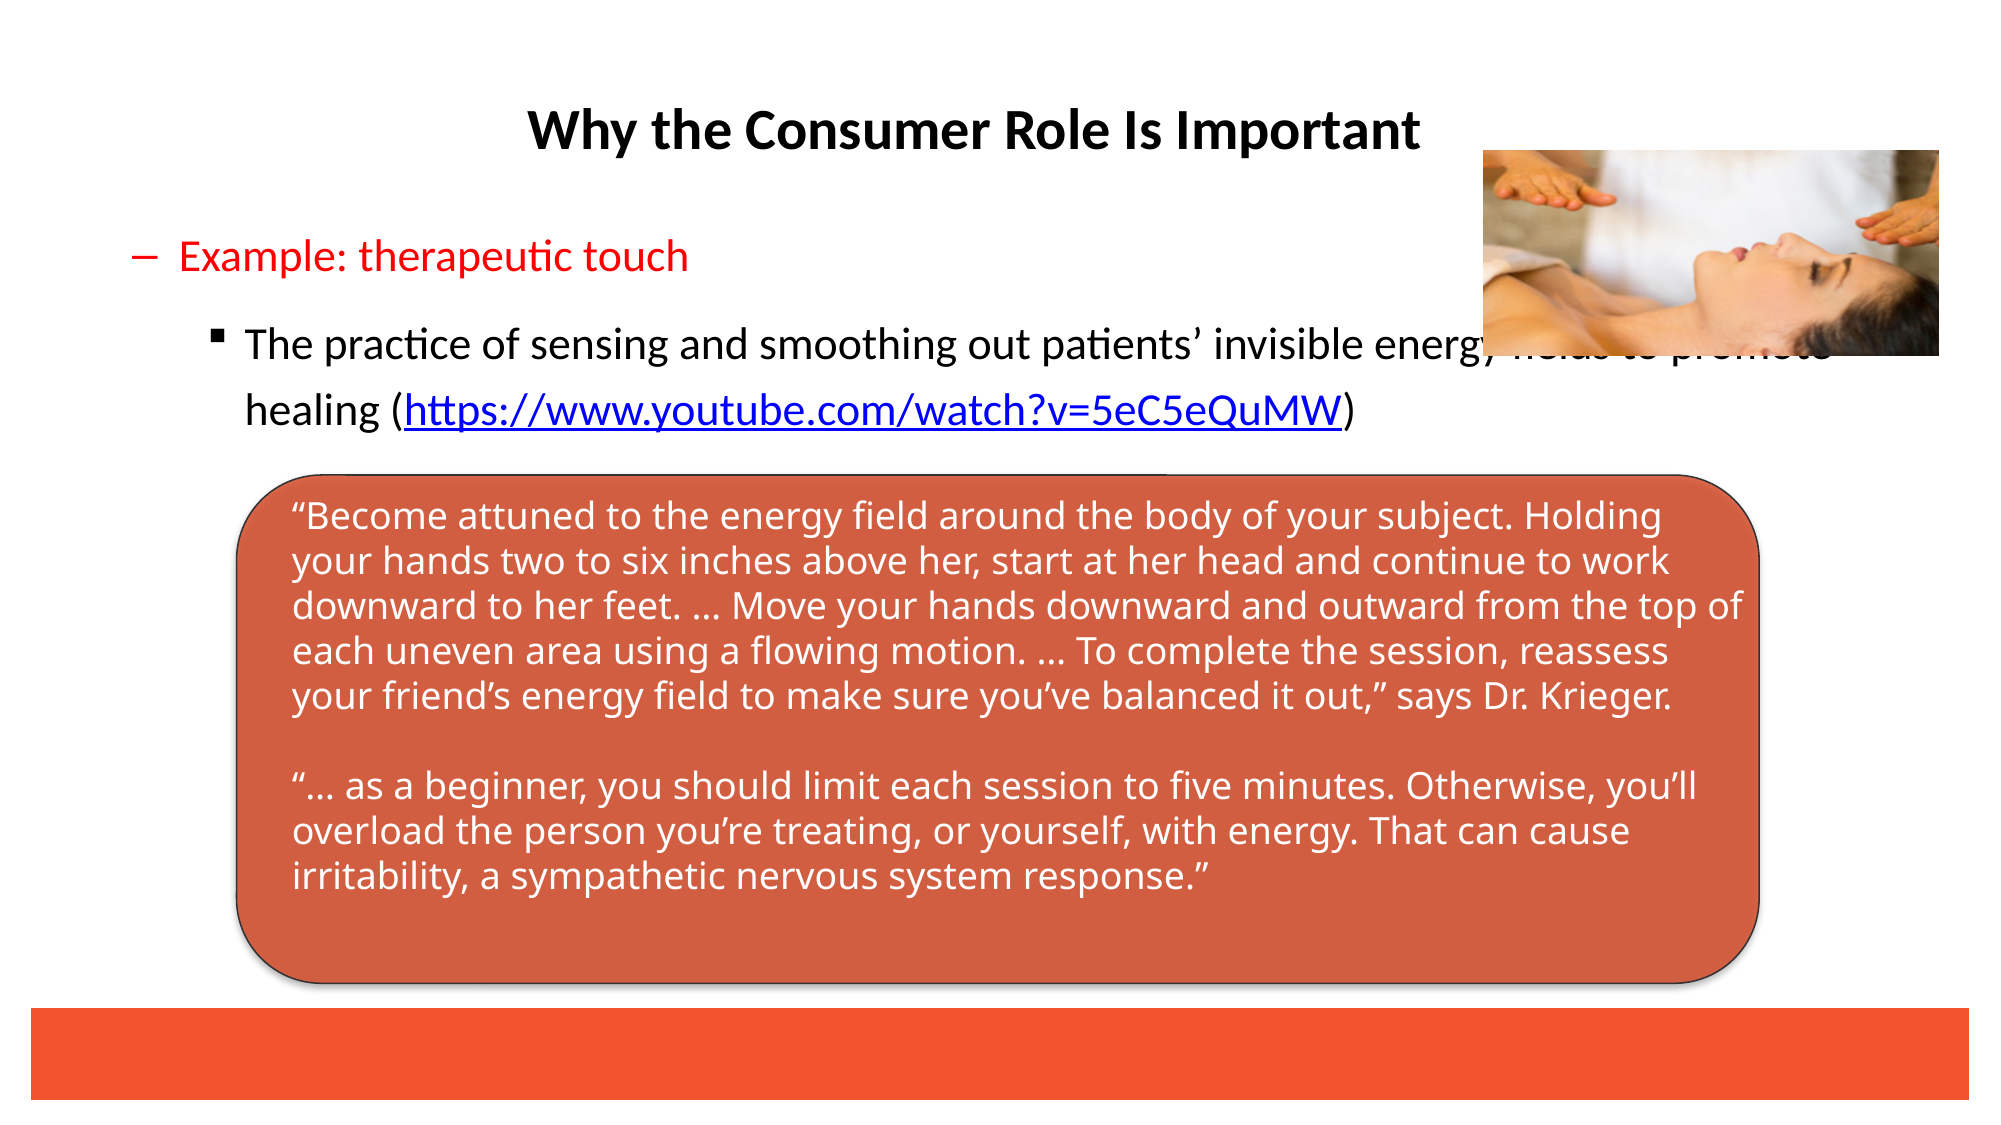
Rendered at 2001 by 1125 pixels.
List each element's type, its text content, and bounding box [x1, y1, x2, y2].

picture [1483, 150, 1940, 357]
text_box [248, 944, 1747, 985]
list Example: therapeutic touch The practice of sensing and smoothing out patients’ invisible energy fields to promote healing (https://www.youtube.com/watch?v=5eC5eQuMW) [42, 207, 1951, 1125]
text_box “Become attuned to the energy field around the body of your subject. Holding your hands two to six inches above her, start at her head and continue to work downward to her feet. … Move your hands downward and outward from the top of each uneven area using a flowing motion. … To complete the session, reassess your friend’s energy field to make sure you’ve balanced it out,” says Dr. Krieger. “… as a beginner, you should limit each session to five minutes. Otherwise, you’ll overload the person you’re treating, or yourself, with energy. That can cause irritability, a sympathetic nervous system response.” [202, 484, 1769, 944]
title Why the Consumer Role Is Important [0, 76, 1950, 177]
text_box [281, 474, 1714, 484]
